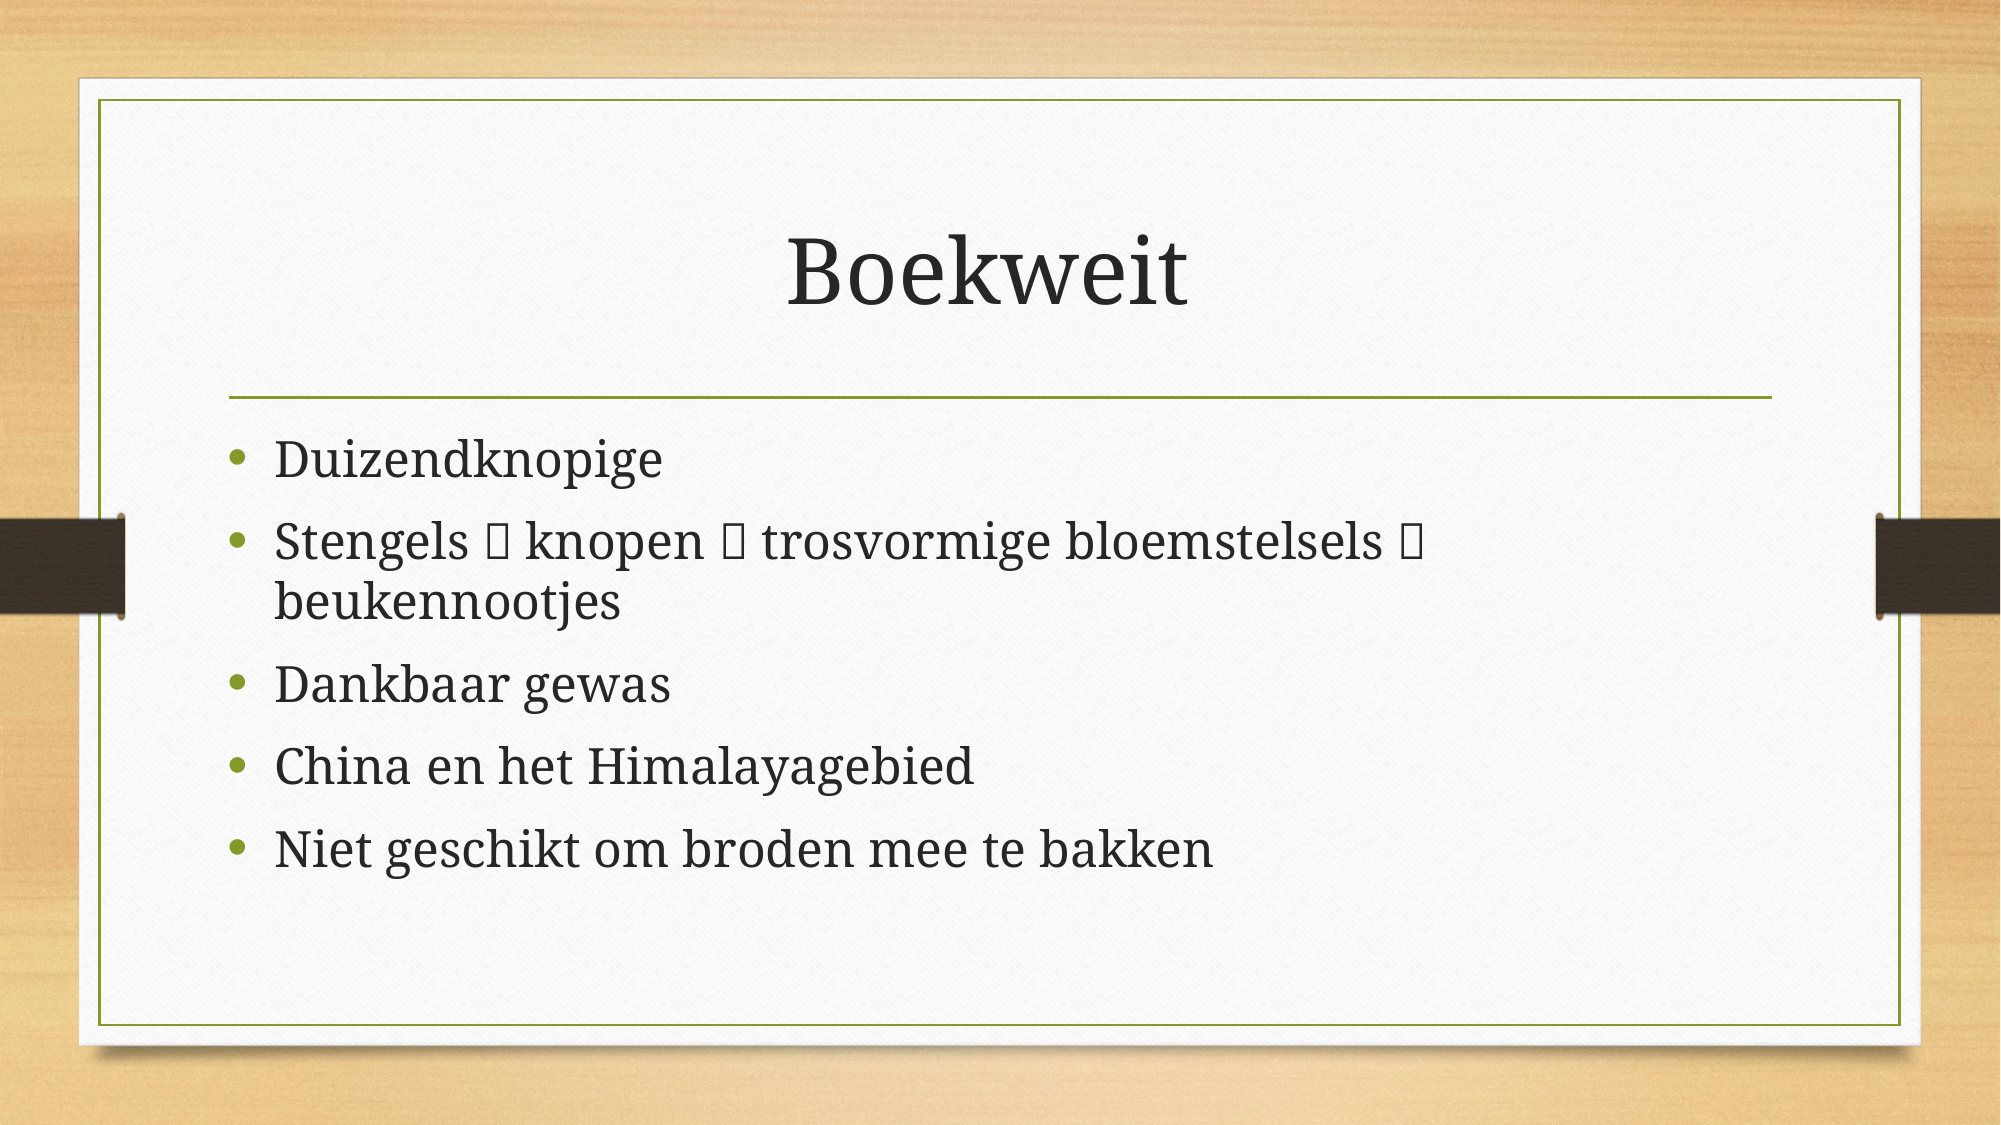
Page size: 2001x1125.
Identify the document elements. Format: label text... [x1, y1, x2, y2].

list Duizendknopige Stengels  knopen  trosvormige bloemstelsels  beukennootjes Dankbaar gewas China en het Himalayagebied Niet geschikt om broden mee te bakken [212, 419, 1788, 964]
title Boekweit [212, 161, 1788, 375]
picture [0, 0, 2001, 1125]
